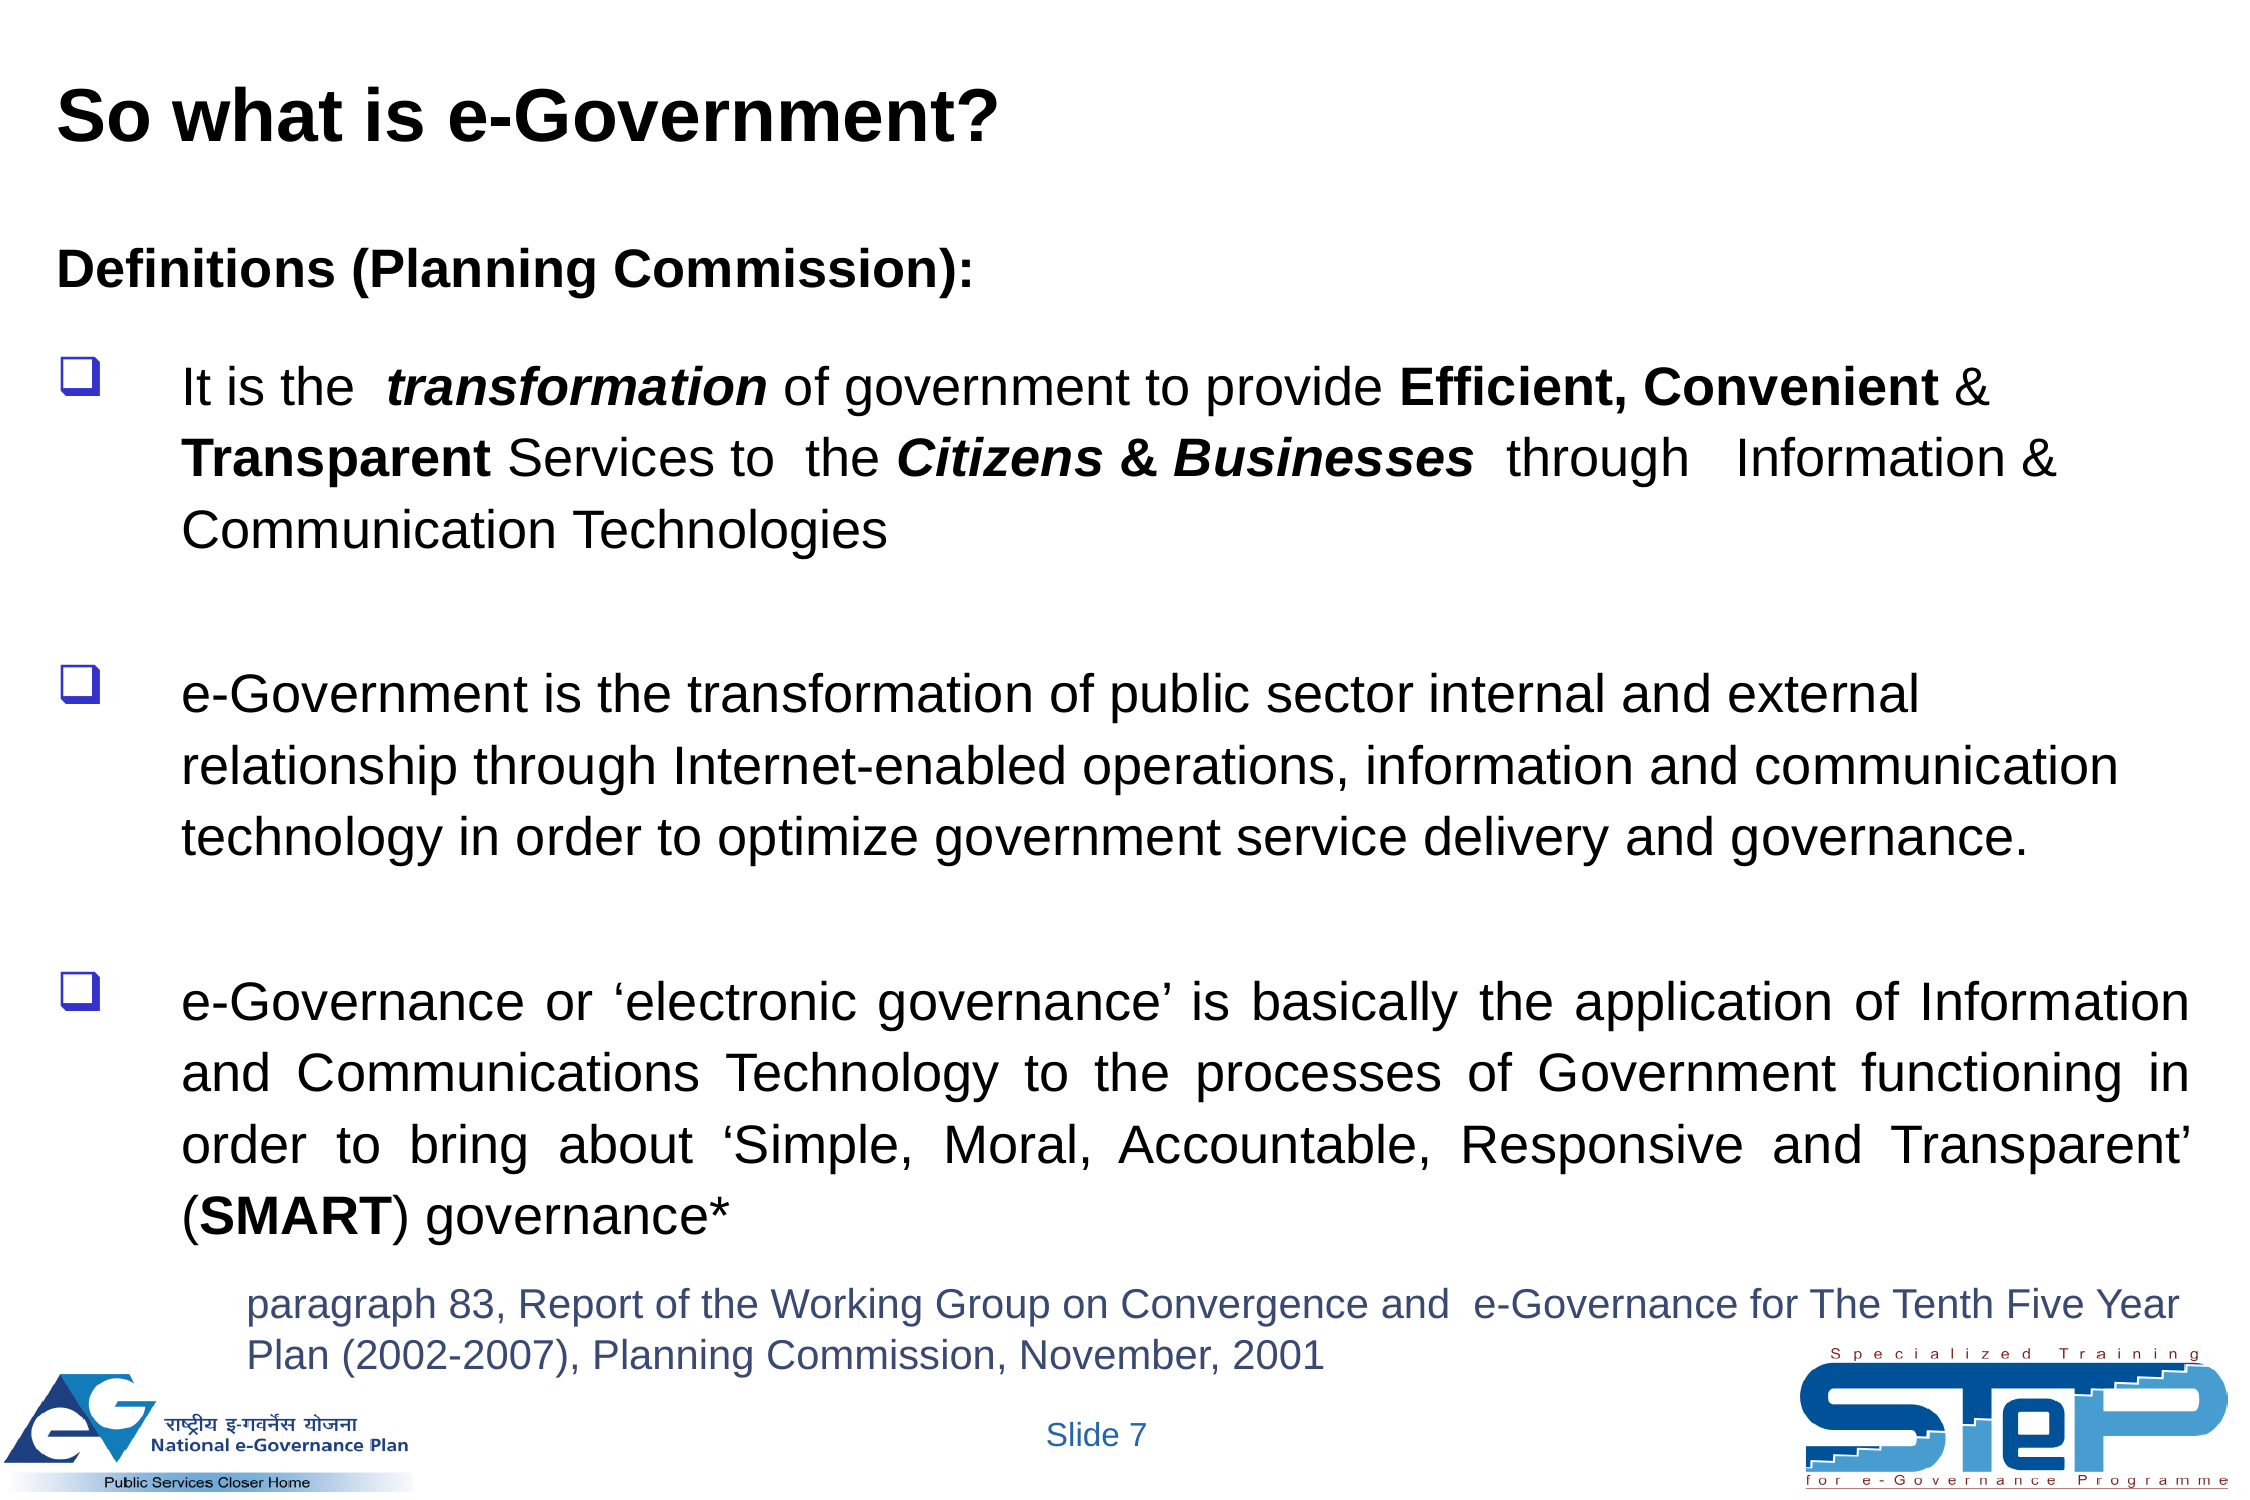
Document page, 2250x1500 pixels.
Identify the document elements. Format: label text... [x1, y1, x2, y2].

title So what is e-Government? [56, 66, 2082, 200]
picture [3, 1374, 413, 1492]
picture [1800, 1389, 2228, 1489]
text_box paragraph 83, Report of the Working Group on Convergence and e-Governance for The Tenth Five Year Plan (2002-2007), Planning Commission, November, 2001 [225, 1216, 2250, 1389]
list Definitions (Planning Commission): It is the transformation of government to provide Efficient, Convenient & Transparent Services to the Citizens & Businesses through Information & Communication Technologies e-Government is the transformation of public sector internal and external relationship through Internet-enabled operations, information and communication technology in order to optimize government service delivery and governance. e-Governance or ‘electronic governance’ is basically the application of Information and Communications Technology to the processes of Government functioning in order to bring about ‘Simple, Moral, Accountable, Responsive and Transparent’ (SMART) governance* [56, 233, 2194, 1200]
